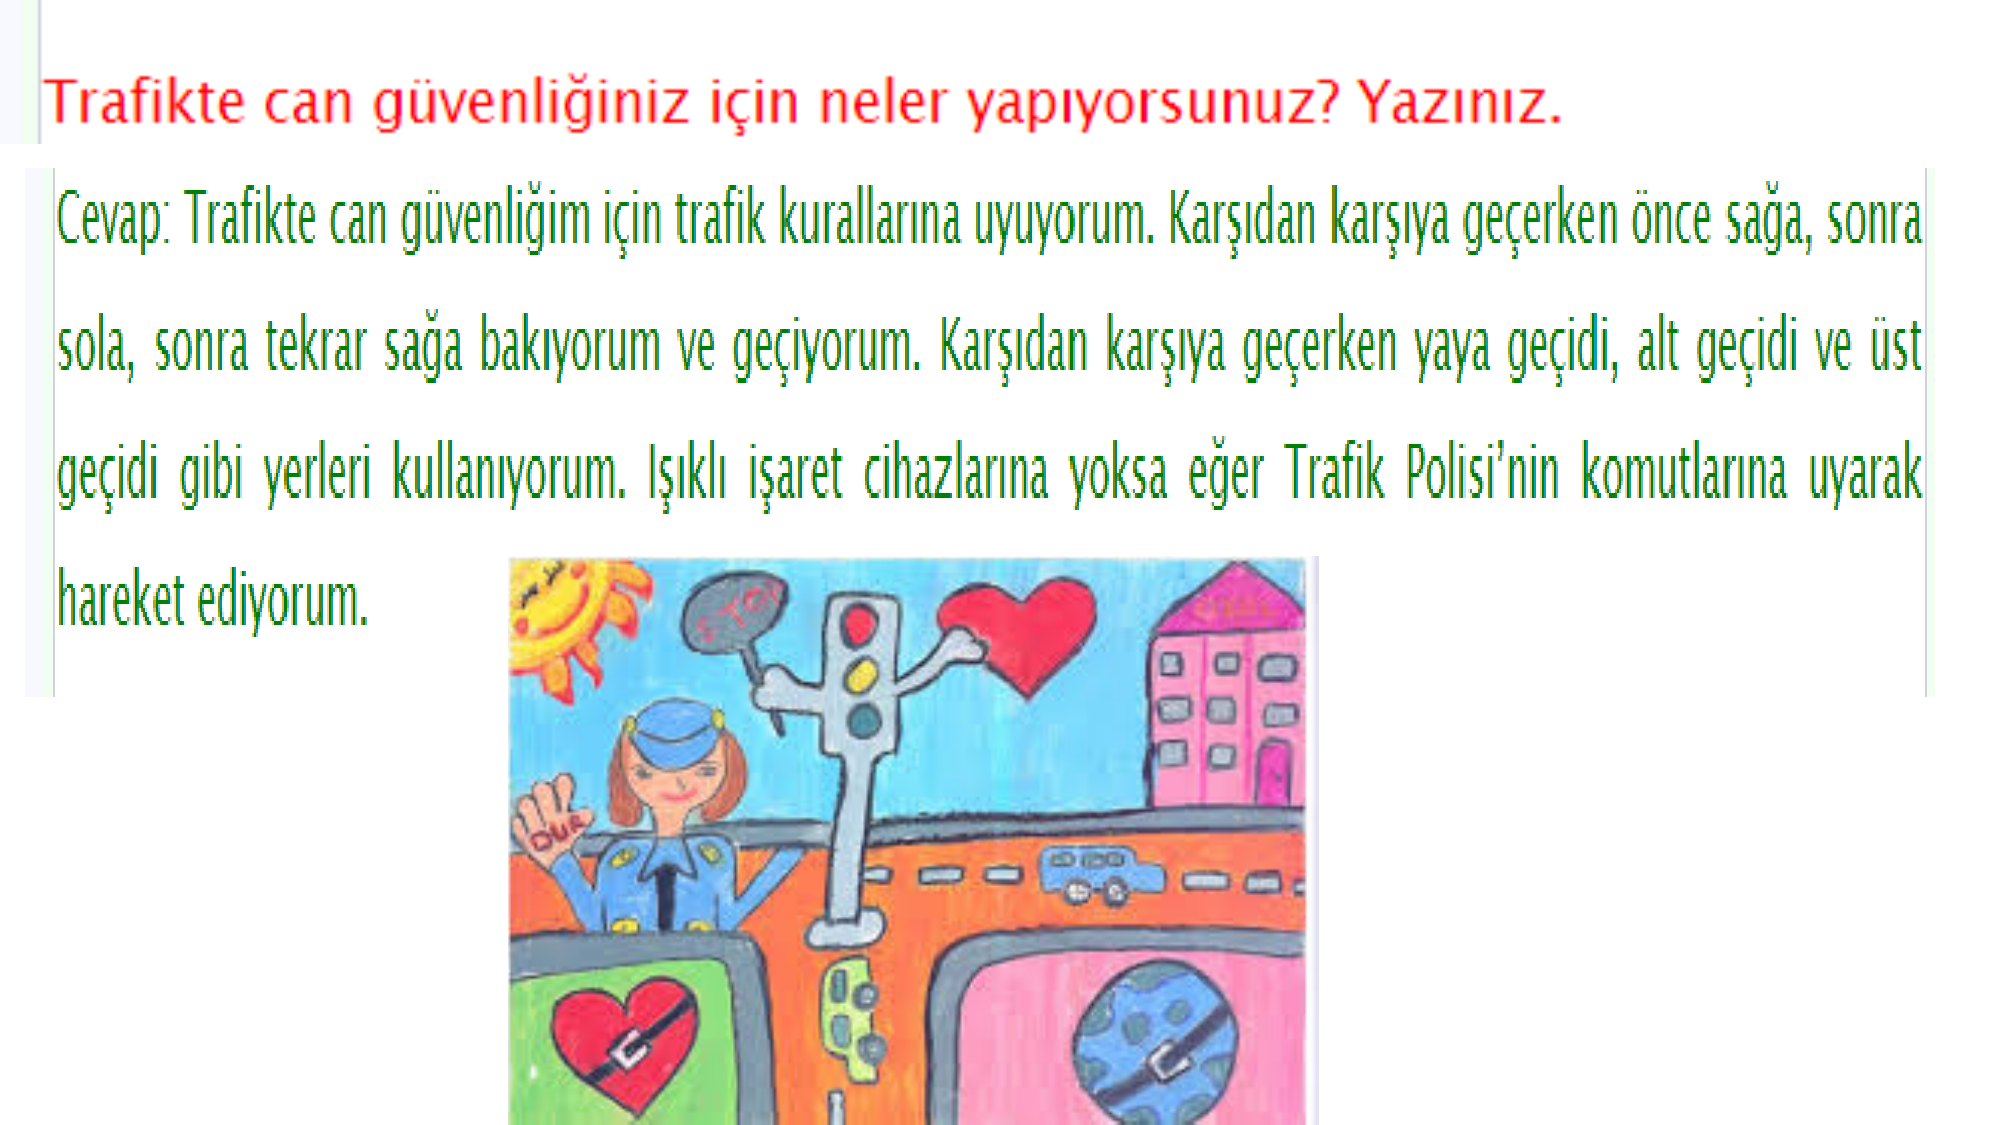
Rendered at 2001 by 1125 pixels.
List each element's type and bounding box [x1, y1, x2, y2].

list [0, 0, 1581, 144]
picture [24, 168, 1935, 1125]
